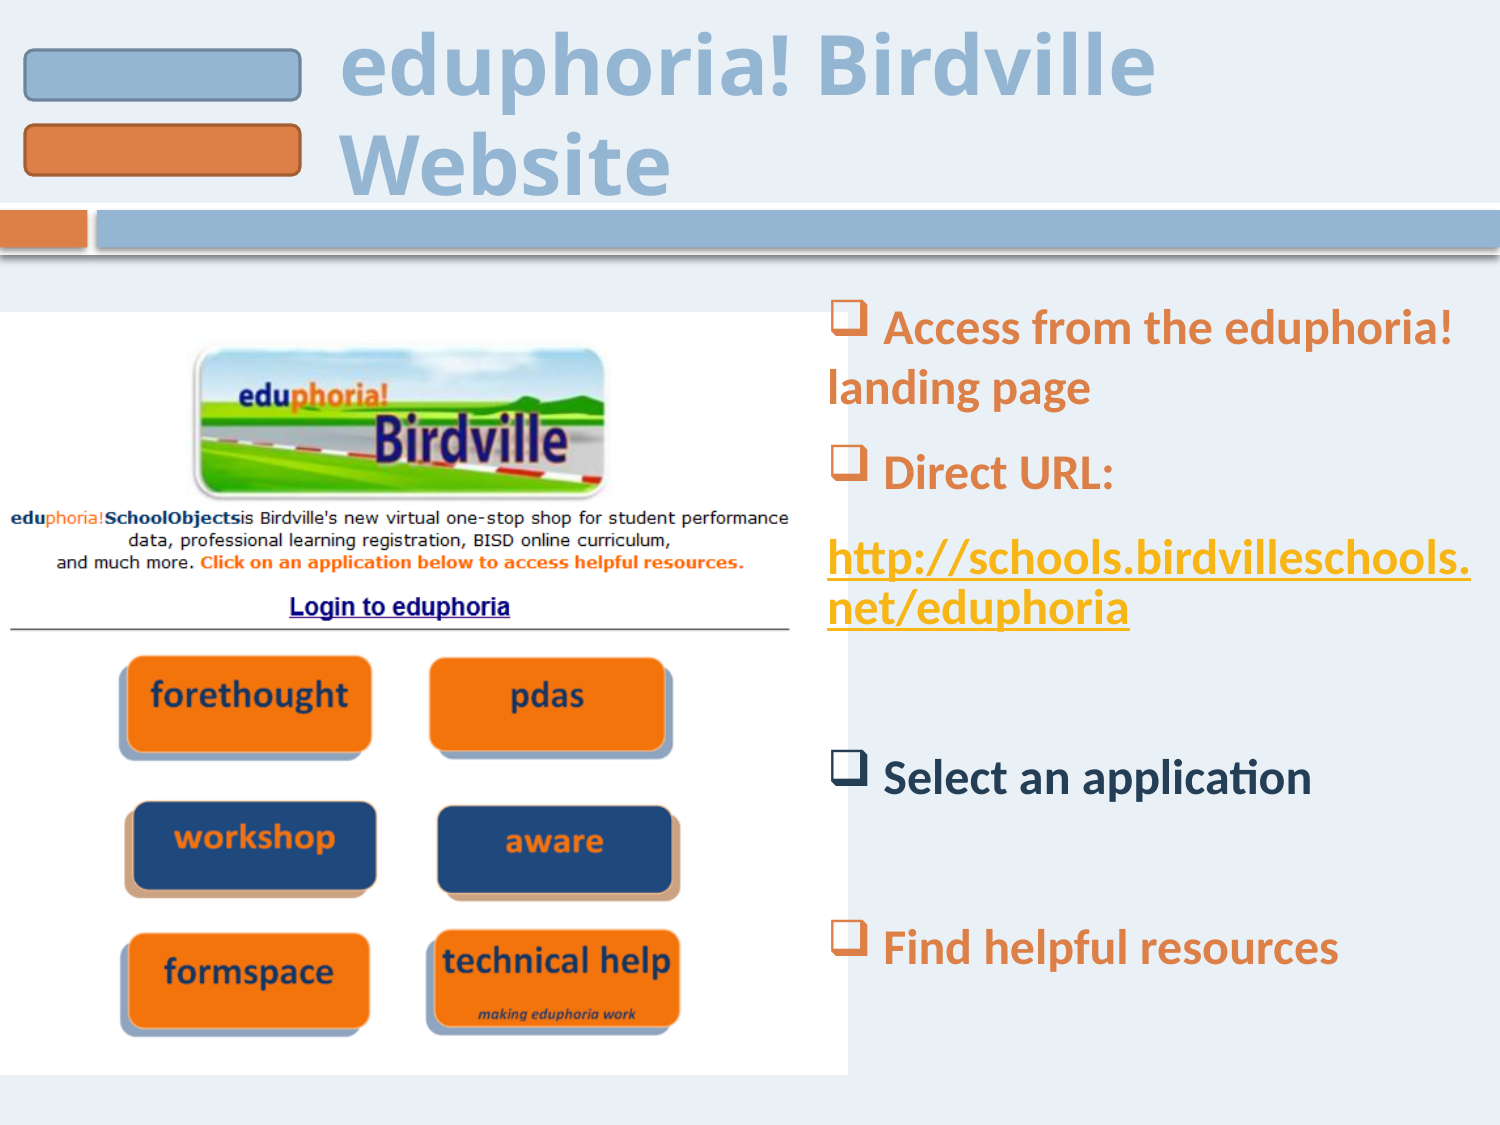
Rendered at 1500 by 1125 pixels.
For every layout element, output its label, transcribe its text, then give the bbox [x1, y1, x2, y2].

text_box [23, 48, 302, 102]
text_box Access from the eduphoria! landing page Direct URL: http://schools.birdvilleschools.net/eduphoria Select an application Find helpful resources [812, 287, 1500, 1018]
picture [0, 312, 848, 1076]
text_box eduphoria! Birdville Website [324, 12, 1500, 213]
text_box [23, 123, 302, 177]
